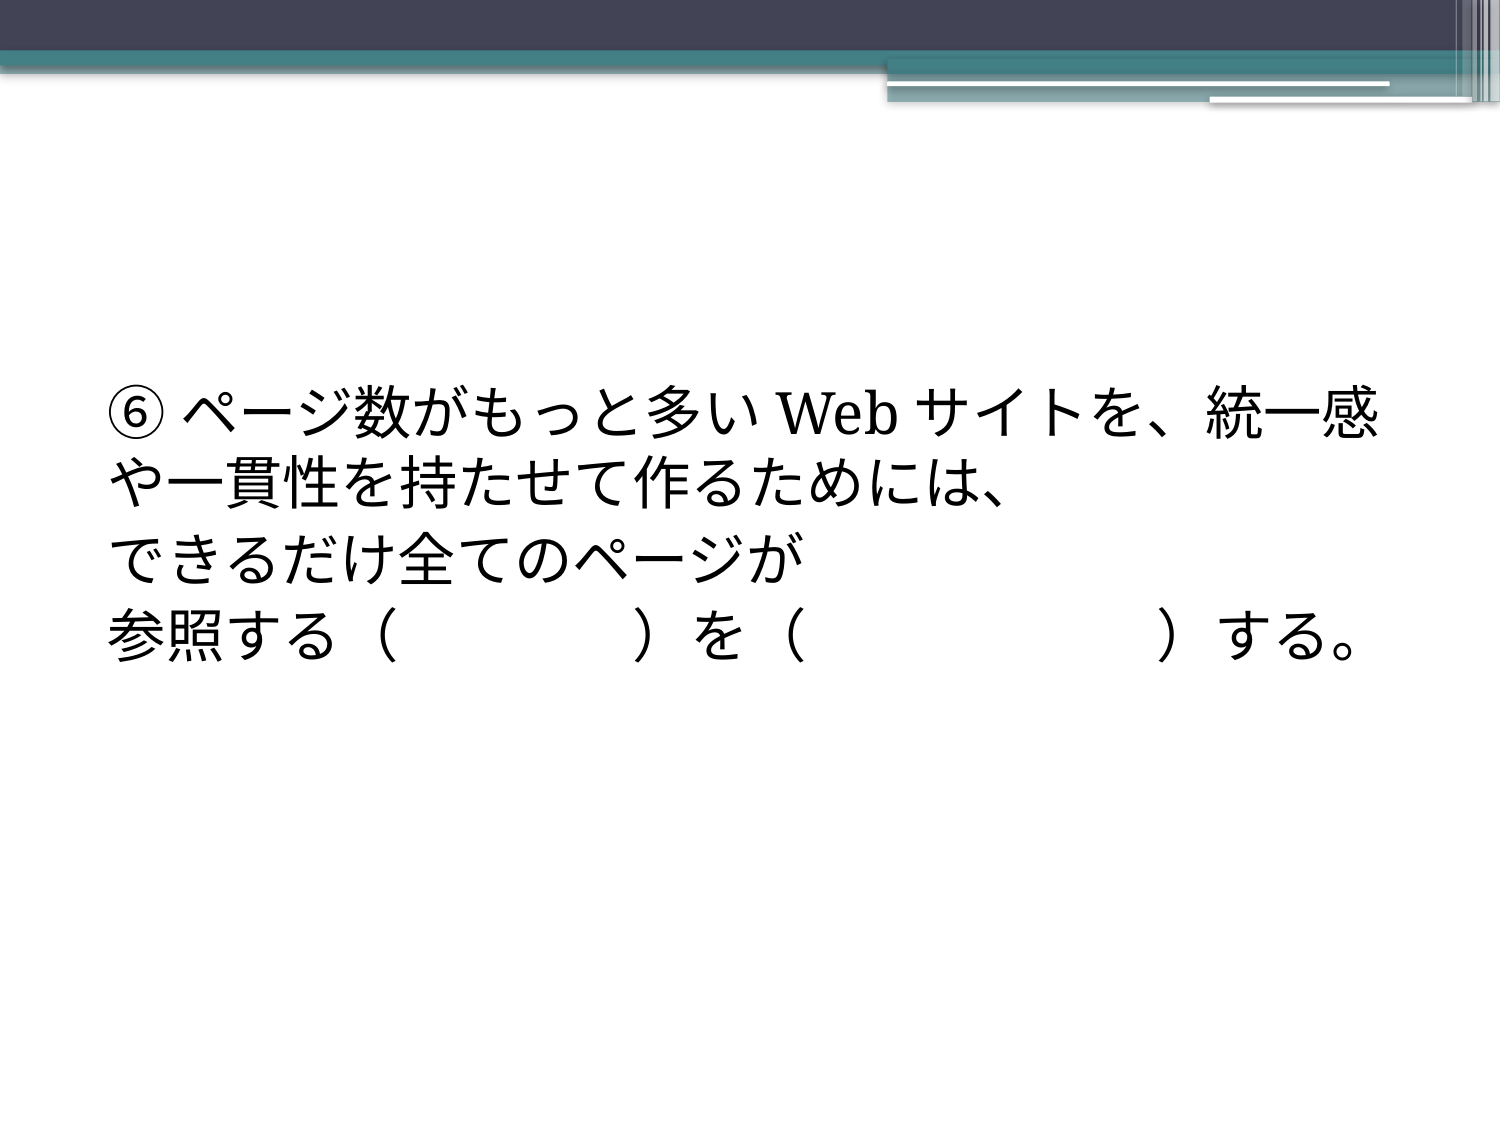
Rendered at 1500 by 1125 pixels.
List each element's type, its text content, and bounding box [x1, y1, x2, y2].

list ⑥ページ数がもっと多いWebサイトを、統一感や一貫性を持たせて作るためには、 できるだけ全てのページが 参照する（ ）を（ ）する。 [75, 369, 1425, 1079]
